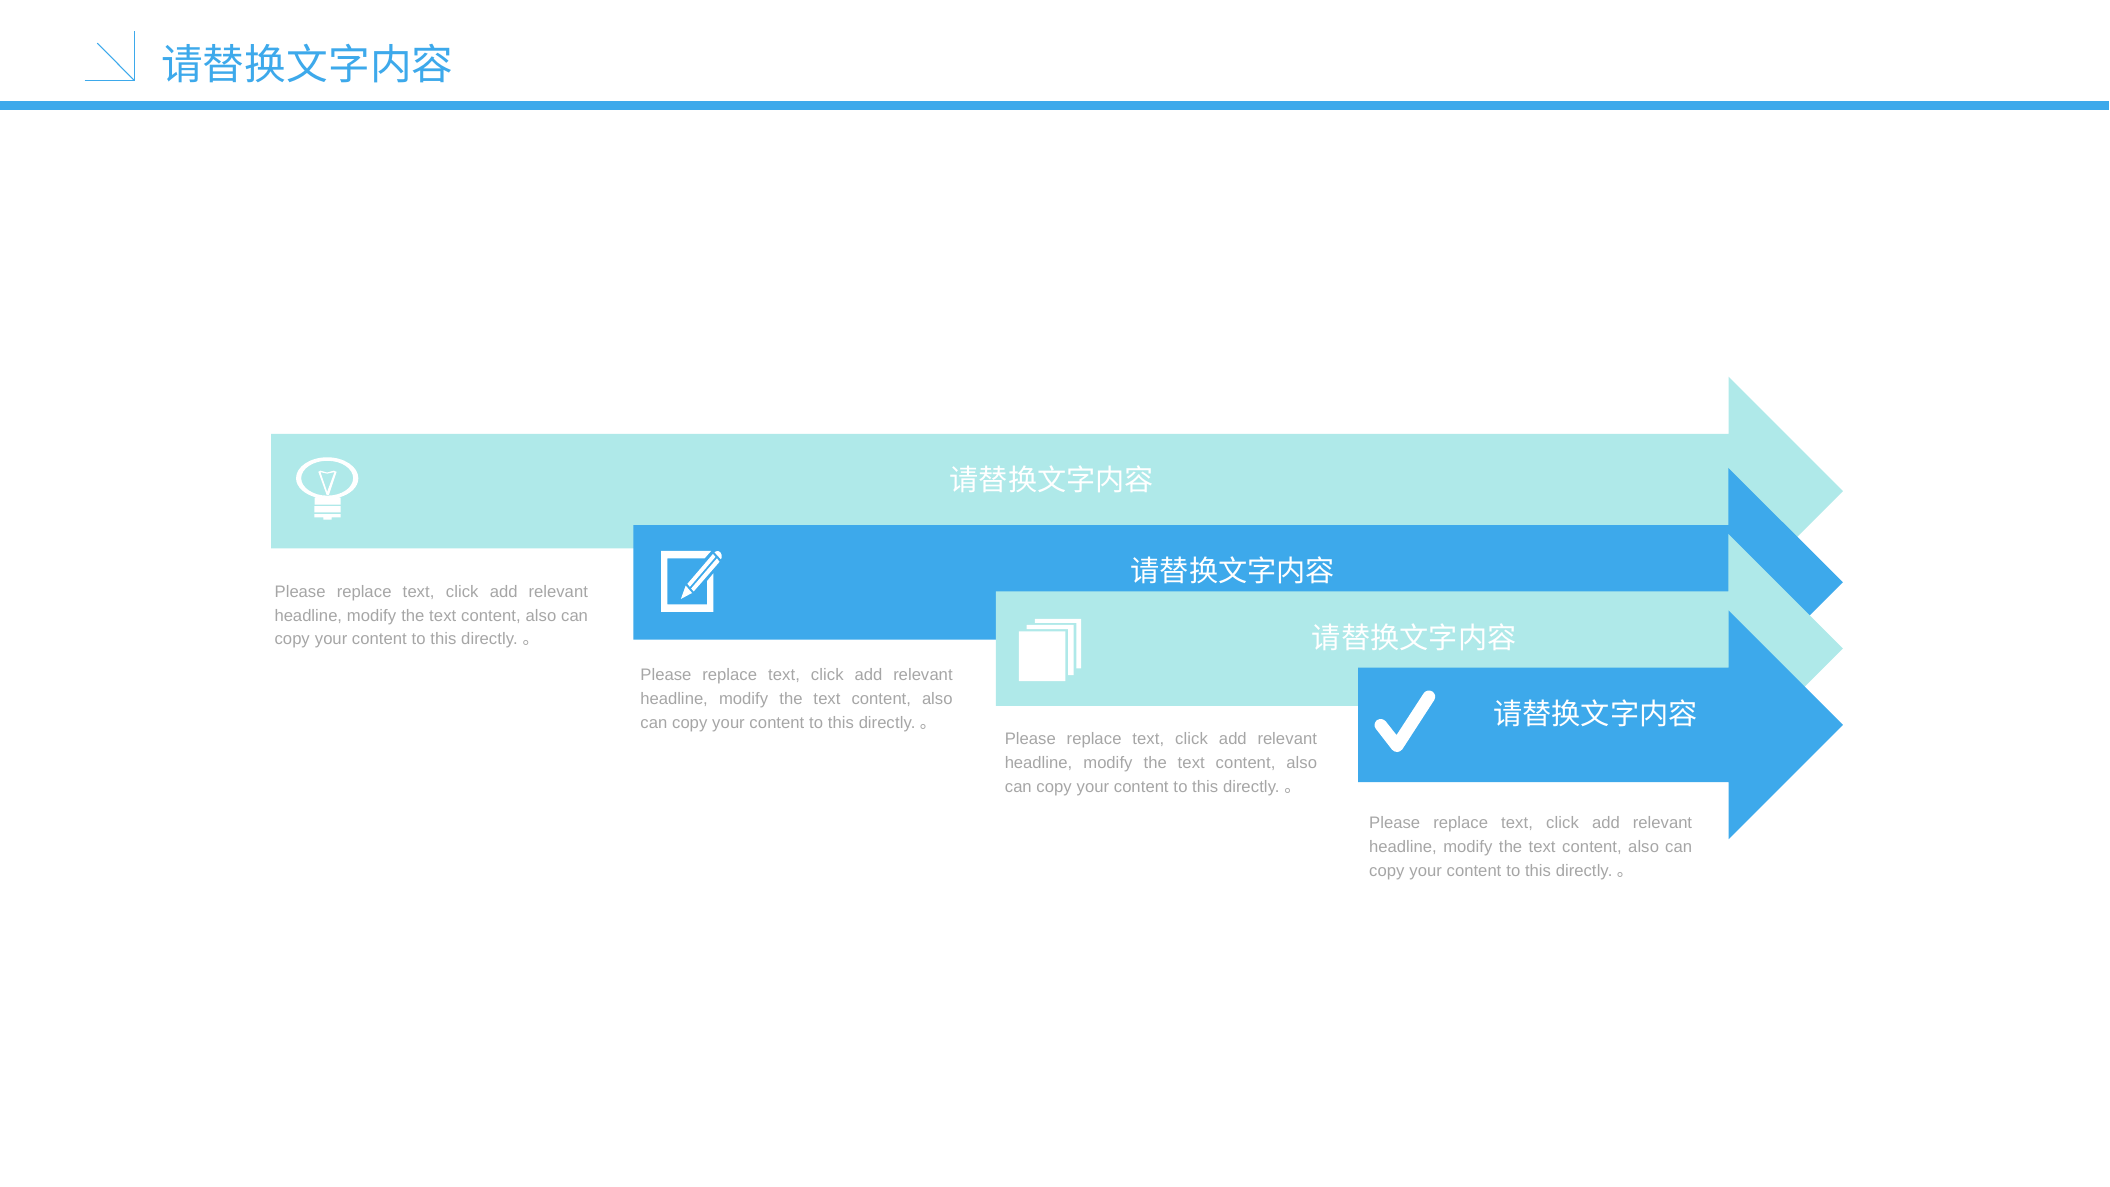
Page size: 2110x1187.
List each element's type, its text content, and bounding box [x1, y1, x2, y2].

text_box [661, 549, 724, 612]
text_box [1019, 618, 1082, 682]
text_box 请替换文字内容 [270, 374, 1845, 550]
text_box 请替换文字内容 [145, 22, 500, 94]
text_box 请替换文字内容 [632, 465, 1845, 641]
text_box [1374, 690, 1436, 753]
text_box Please replace text, click add relevant headline, modify the text content, also can copy your content to this directly.。 [1353, 800, 1709, 888]
text_box Please replace text, click add relevant headline, modify the text content, also can copy your content to this directly.。 [989, 716, 1334, 804]
text_box 请替换文字内容 [994, 531, 1845, 707]
text_box Please replace text, click add relevant headline, modify the text content, also can copy your content to this directly.。 [258, 568, 605, 657]
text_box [296, 457, 359, 520]
text_box 请替换文字内容 [1357, 607, 1845, 842]
text_box Please replace text, click add relevant headline, modify the text content, also can copy your content to this directly.。 [624, 652, 969, 740]
